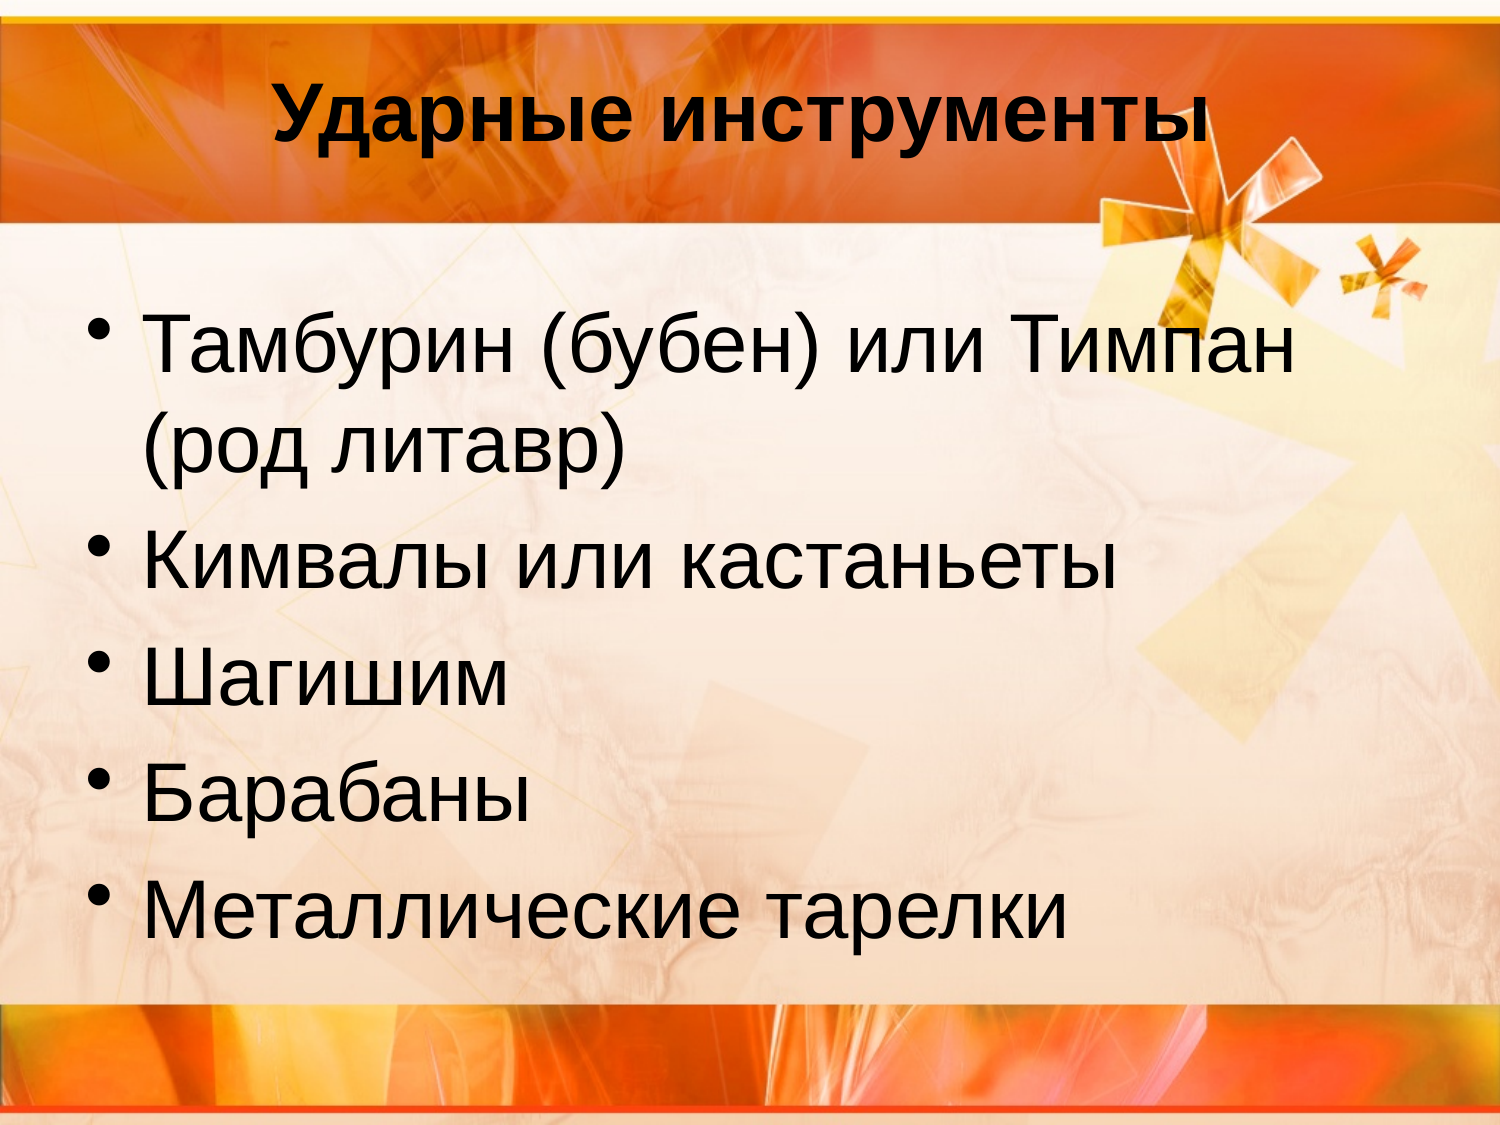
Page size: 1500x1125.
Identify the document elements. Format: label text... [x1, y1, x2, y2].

title Ударные инструменты [58, 46, 1426, 270]
list Тамбурин (бубен) или Тимпан (род литавр) Кимвалы или кастаньеты Шагишим Барабаны Металлические тарелки [70, 280, 1426, 982]
picture [0, 0, 1500, 1125]
